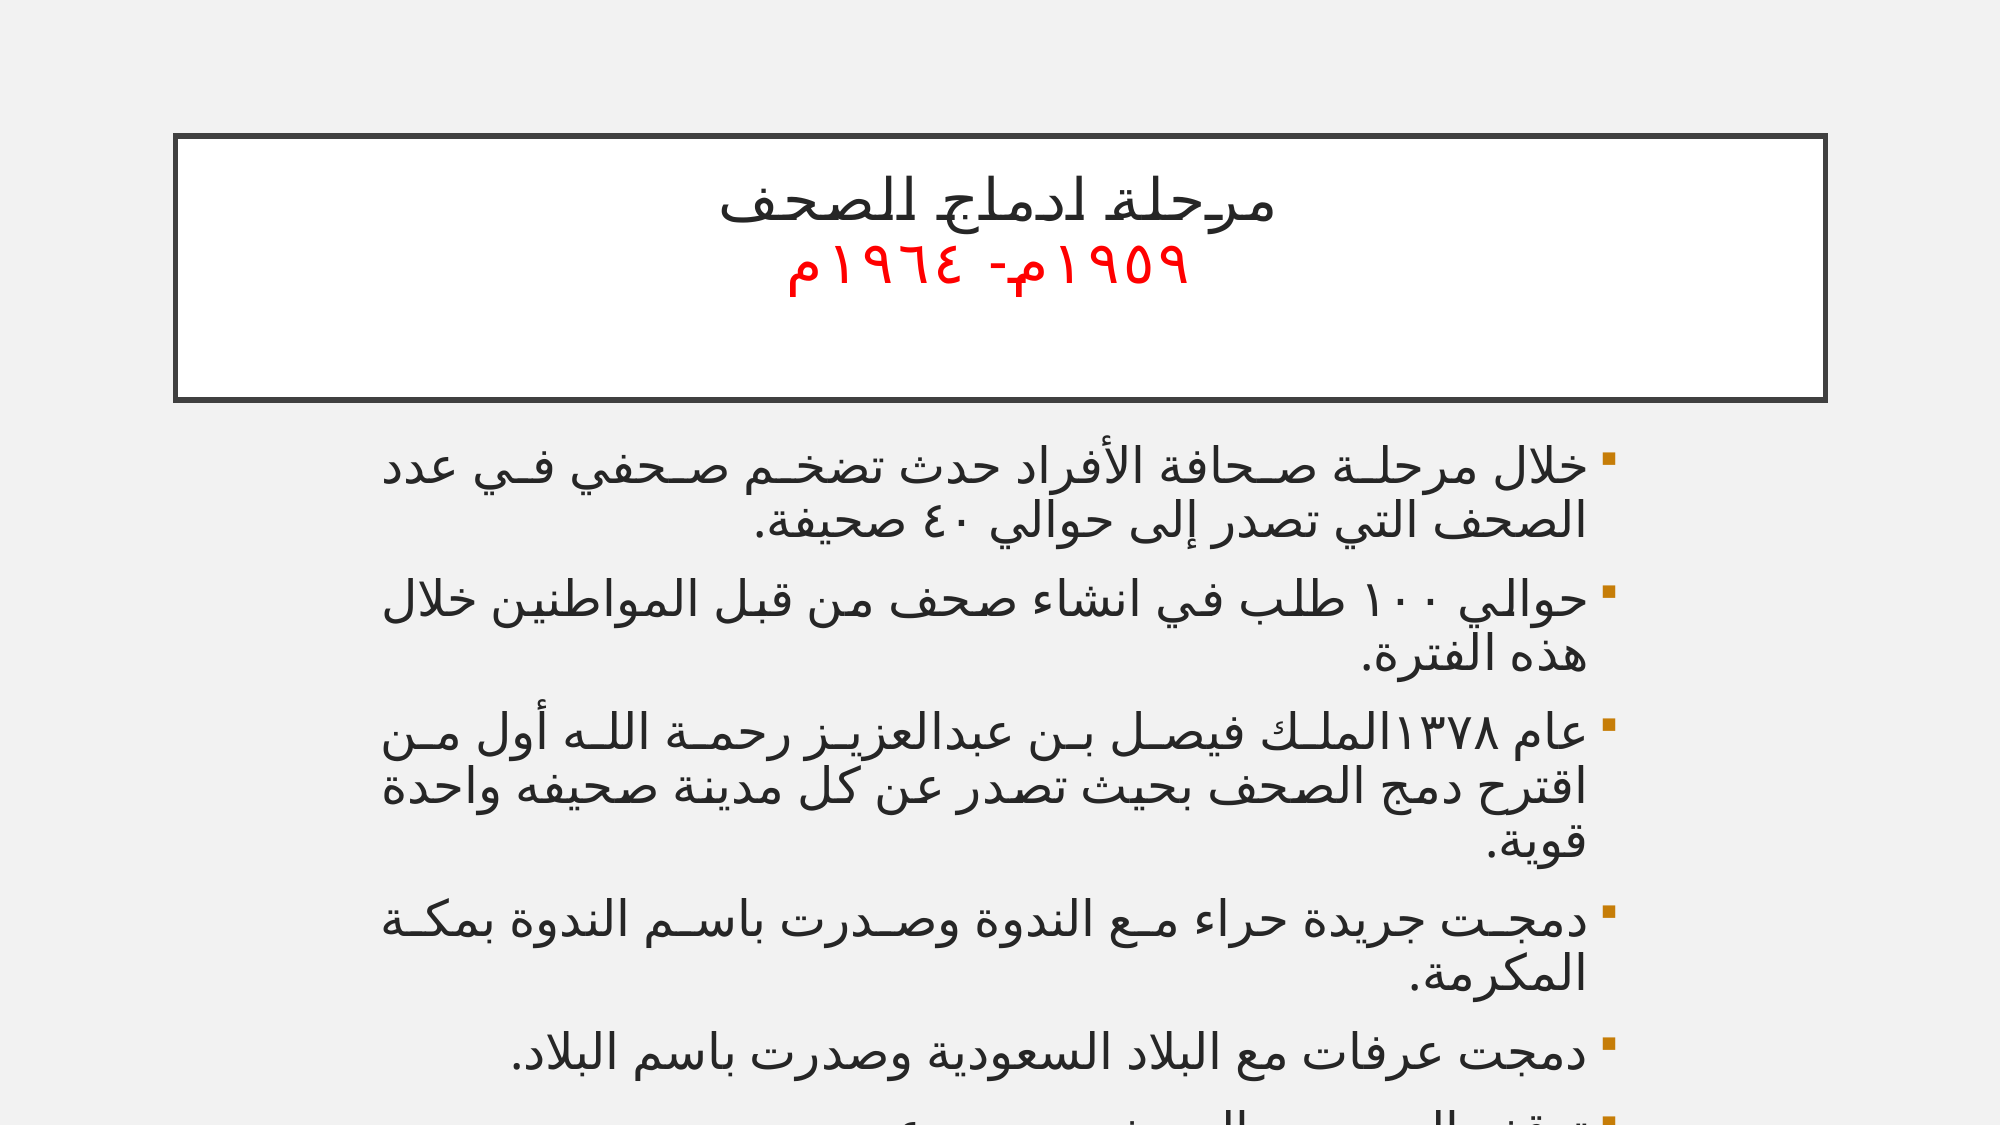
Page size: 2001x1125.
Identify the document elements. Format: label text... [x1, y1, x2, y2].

title مرحلة ادماج الصحف ١٩٥٩م- ١٩٦٤م [173, 133, 1828, 403]
list خلال مرحلة صحافة الأفراد حدث تضخم صحفي في عدد الصحف التي تصدر إلى حوالي ٤٠ صحيفة. حوالي ١٠٠ طلب في انشاء صحف من قبل المواطنين خلال هذه الفترة. عام ١٣٧٨الملك فيصل بن عبدالعزيز رحمة الله أول من اقترح دمج الصحف بحيث تصدر عن كل مدينة صحيفه واحدة قوية. دمجت جريدة حراء مع الندوة وصدرت باسم الندوة بمكة المكرمة. دمجت عرفات مع البلاد السعودية وصدرت باسم البلاد. توقف العديد من الصحف وصدور عدد جديد. [366, 432, 1634, 942]
